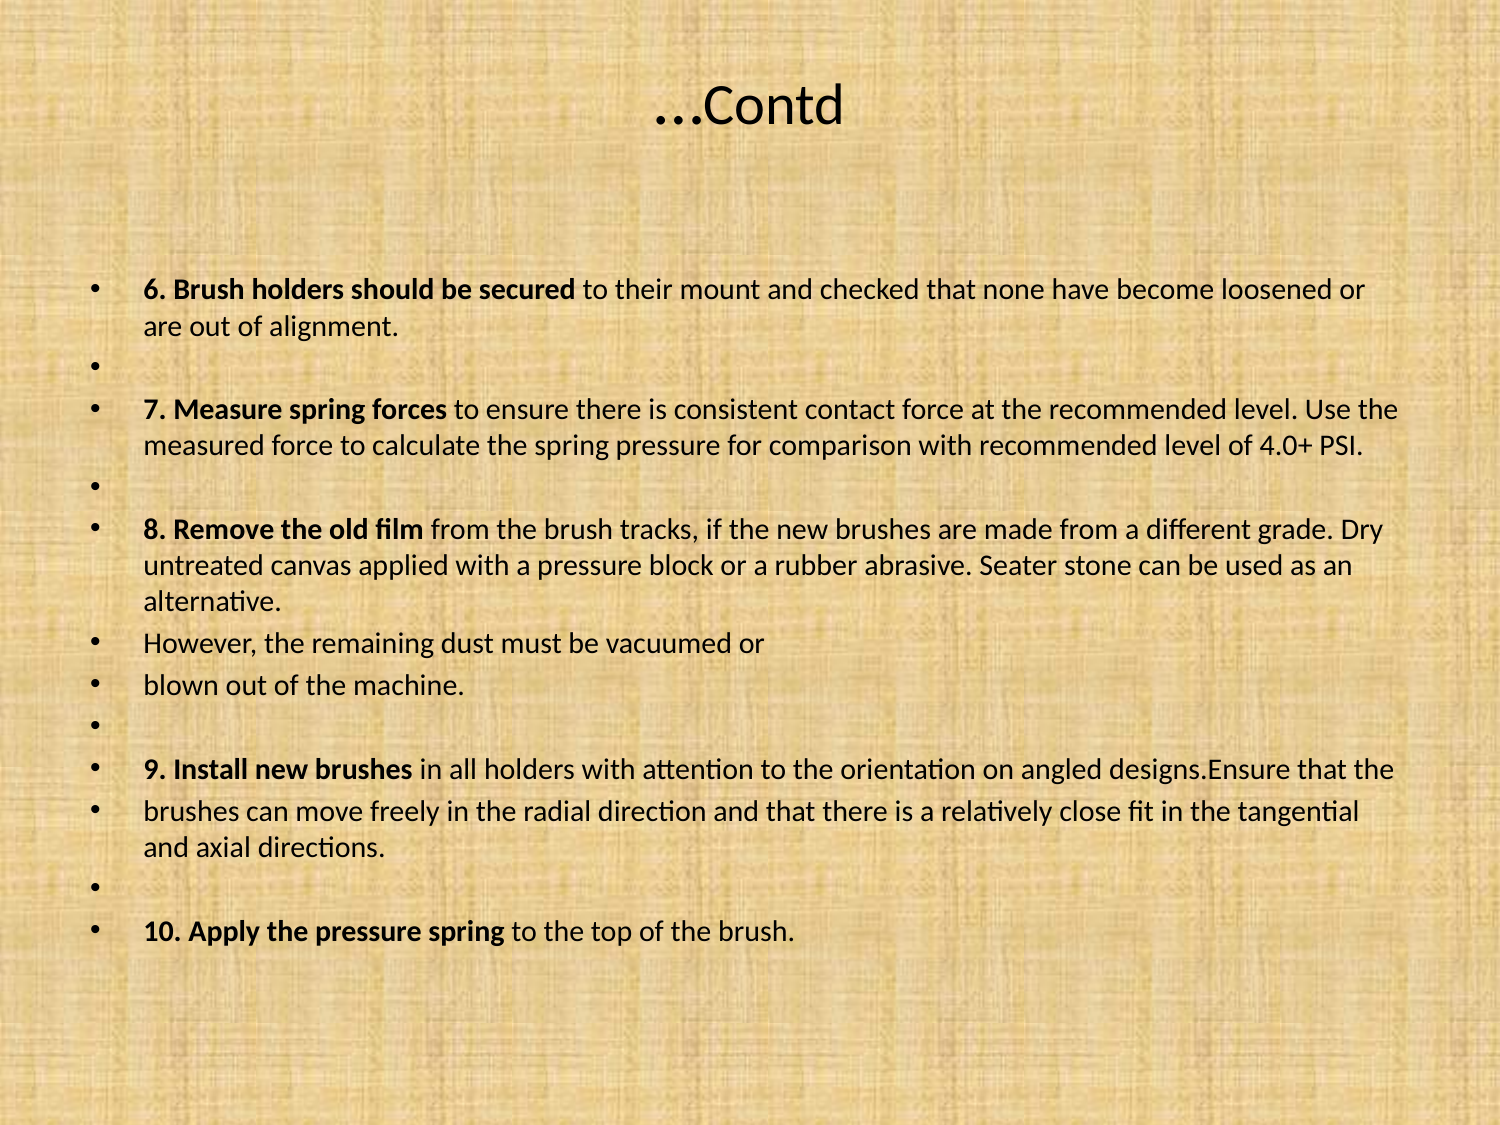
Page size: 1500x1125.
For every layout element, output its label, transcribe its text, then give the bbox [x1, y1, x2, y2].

picture [0, 0, 1500, 1125]
title …Contd [75, 45, 1425, 233]
list 6. Brush holders should be secured to their mount and checked that none have become loosened or are out of alignment. 7. Measure spring forces to ensure there is consistent contact force at the recommended level. Use the measured force to calculate the spring pressure for comparison with recommended level of 4.0+ PSI. 8. Remove the old film from the brush tracks, if the new brushes are made from a different grade. Dry untreated canvas applied with a pressure block or a rubber abrasive. Seater stone can be used as an alternative. However, the remaining dust must be vacuumed or blown out of the machine. 9. Install new brushes in all holders with attention to the orientation on angled designs.Ensure that the brushes can move freely in the radial direction and that there is a relatively close fit in the tangential and axial directions. 10. Apply the pressure spring to the top of the brush. [75, 262, 1425, 1005]
